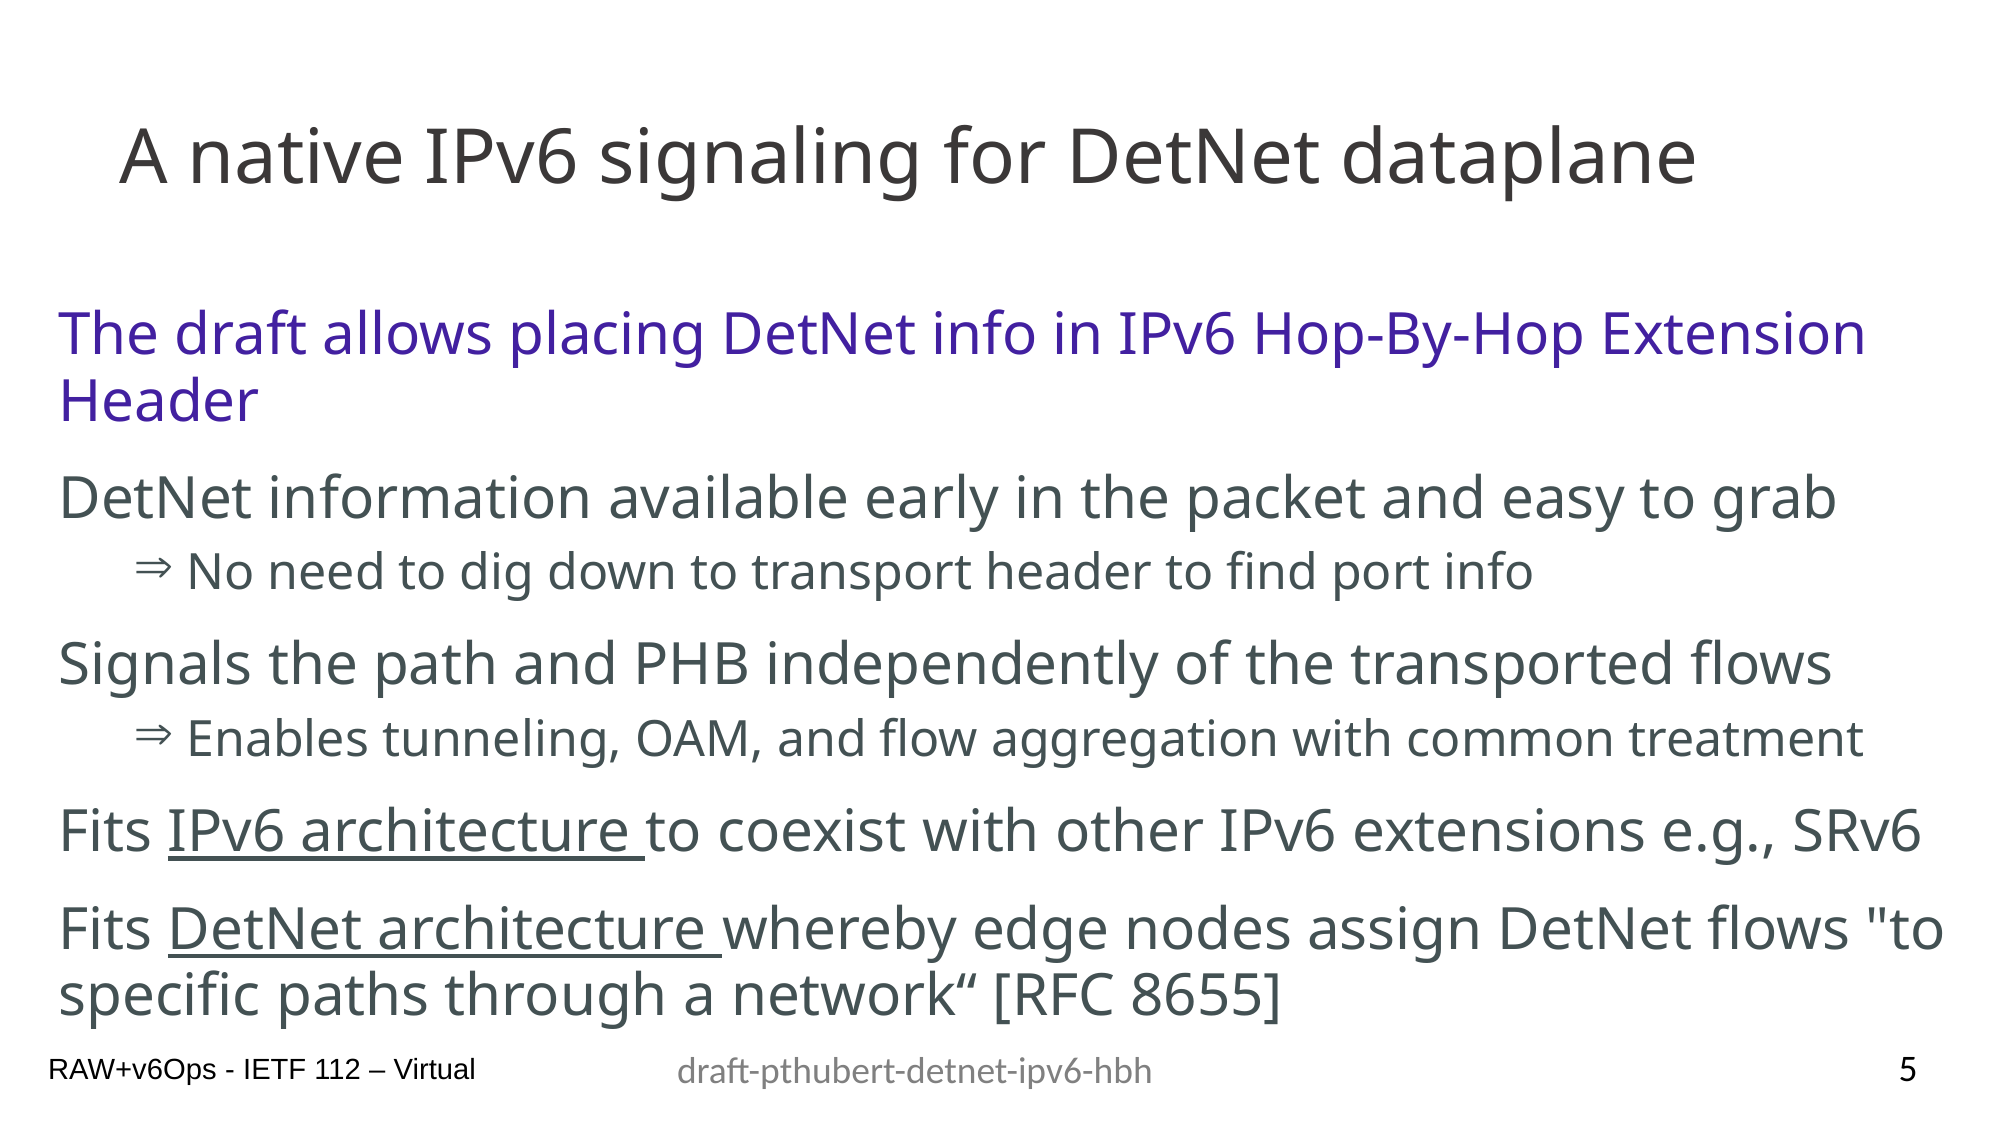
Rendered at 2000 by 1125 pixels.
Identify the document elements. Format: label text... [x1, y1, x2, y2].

footer draft-pthubert-detnet-ipv6-hbh [662, 1038, 1338, 1099]
list The draft allows placing DetNet info in IPv6 Hop-By-Hop Extension Header DetNet information available early in the packet and easy to grab No need to dig down to transport header to find port info Signals the path and PHB independently of the transported flows Enables tunneling, OAM, and flow aggregation with common treatment Fits IPv6 architecture to coexist with other IPv6 extensions e.g., SRv6 Fits DetNet architecture whereby edge nodes assign DetNet flows "to specific paths through a network“ [RFC 8655] [47, 295, 1991, 1071]
slide_number 5 [1482, 1036, 1933, 1097]
title A native IPv6 signaling for DetNet dataplane [104, 92, 1981, 231]
